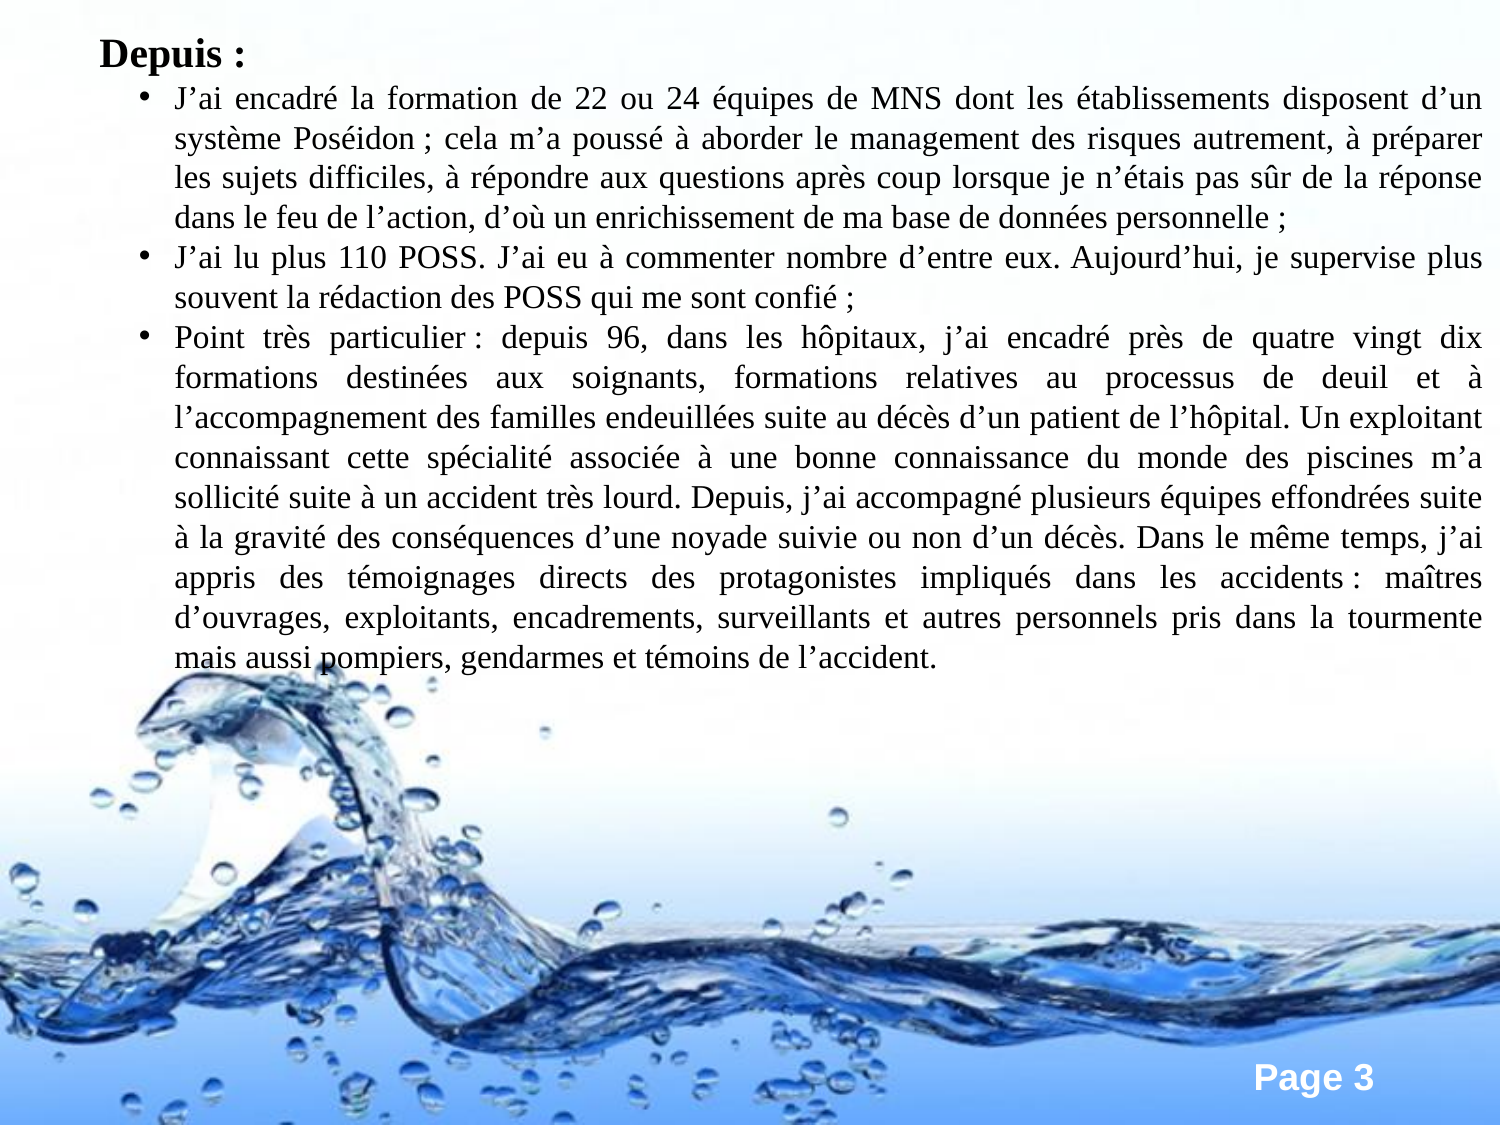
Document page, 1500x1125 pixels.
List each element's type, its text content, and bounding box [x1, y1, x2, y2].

picture [0, 0, 1500, 1125]
text_box Depuis : J’ai encadré la formation de 22 ou 24 équipes de MNS dont les établissements disposent d’un système Poséidon ; cela m’a poussé à aborder le management des risques autrement, à préparer les sujets difficiles, à répondre aux questions après coup lorsque je n’étais pas sûr de la réponse dans le feu de l’action, d’où un enrichissement de ma base de données personnelle ; J’ai lu plus 110 POSS. J’ai eu à commenter nombre d’entre eux. Aujourd’hui, je supervise plus souvent la rédaction des POSS qui me sont confié ; Point très particulier : depuis 96, dans les hôpitaux, j’ai encadré près de quatre vingt dix formations destinées aux soignants, formations relatives au processus de deuil et à l’accompagnement des familles endeuillées suite au décès d’un patient de l’hôpital. Un exploitant connaissant cette spécialité associée à une bonne connaissance du monde des piscines m’a sollicité suite à un accident très lourd. Depuis, j’ai accompagné plusieurs équipes effondrées suite à la gravité des conséquences d’une noyade suivie ou non d’un décès. Dans le même temps, j’ai appris des témoignages directs des protagonistes impliqués dans les accidents : maîtres d’ouvrages, exploitants, encadrements, surveillants et autres personnels pris dans la tourmente mais aussi pompiers, gendarmes et témoins de l’accident. [9, 18, 1500, 762]
